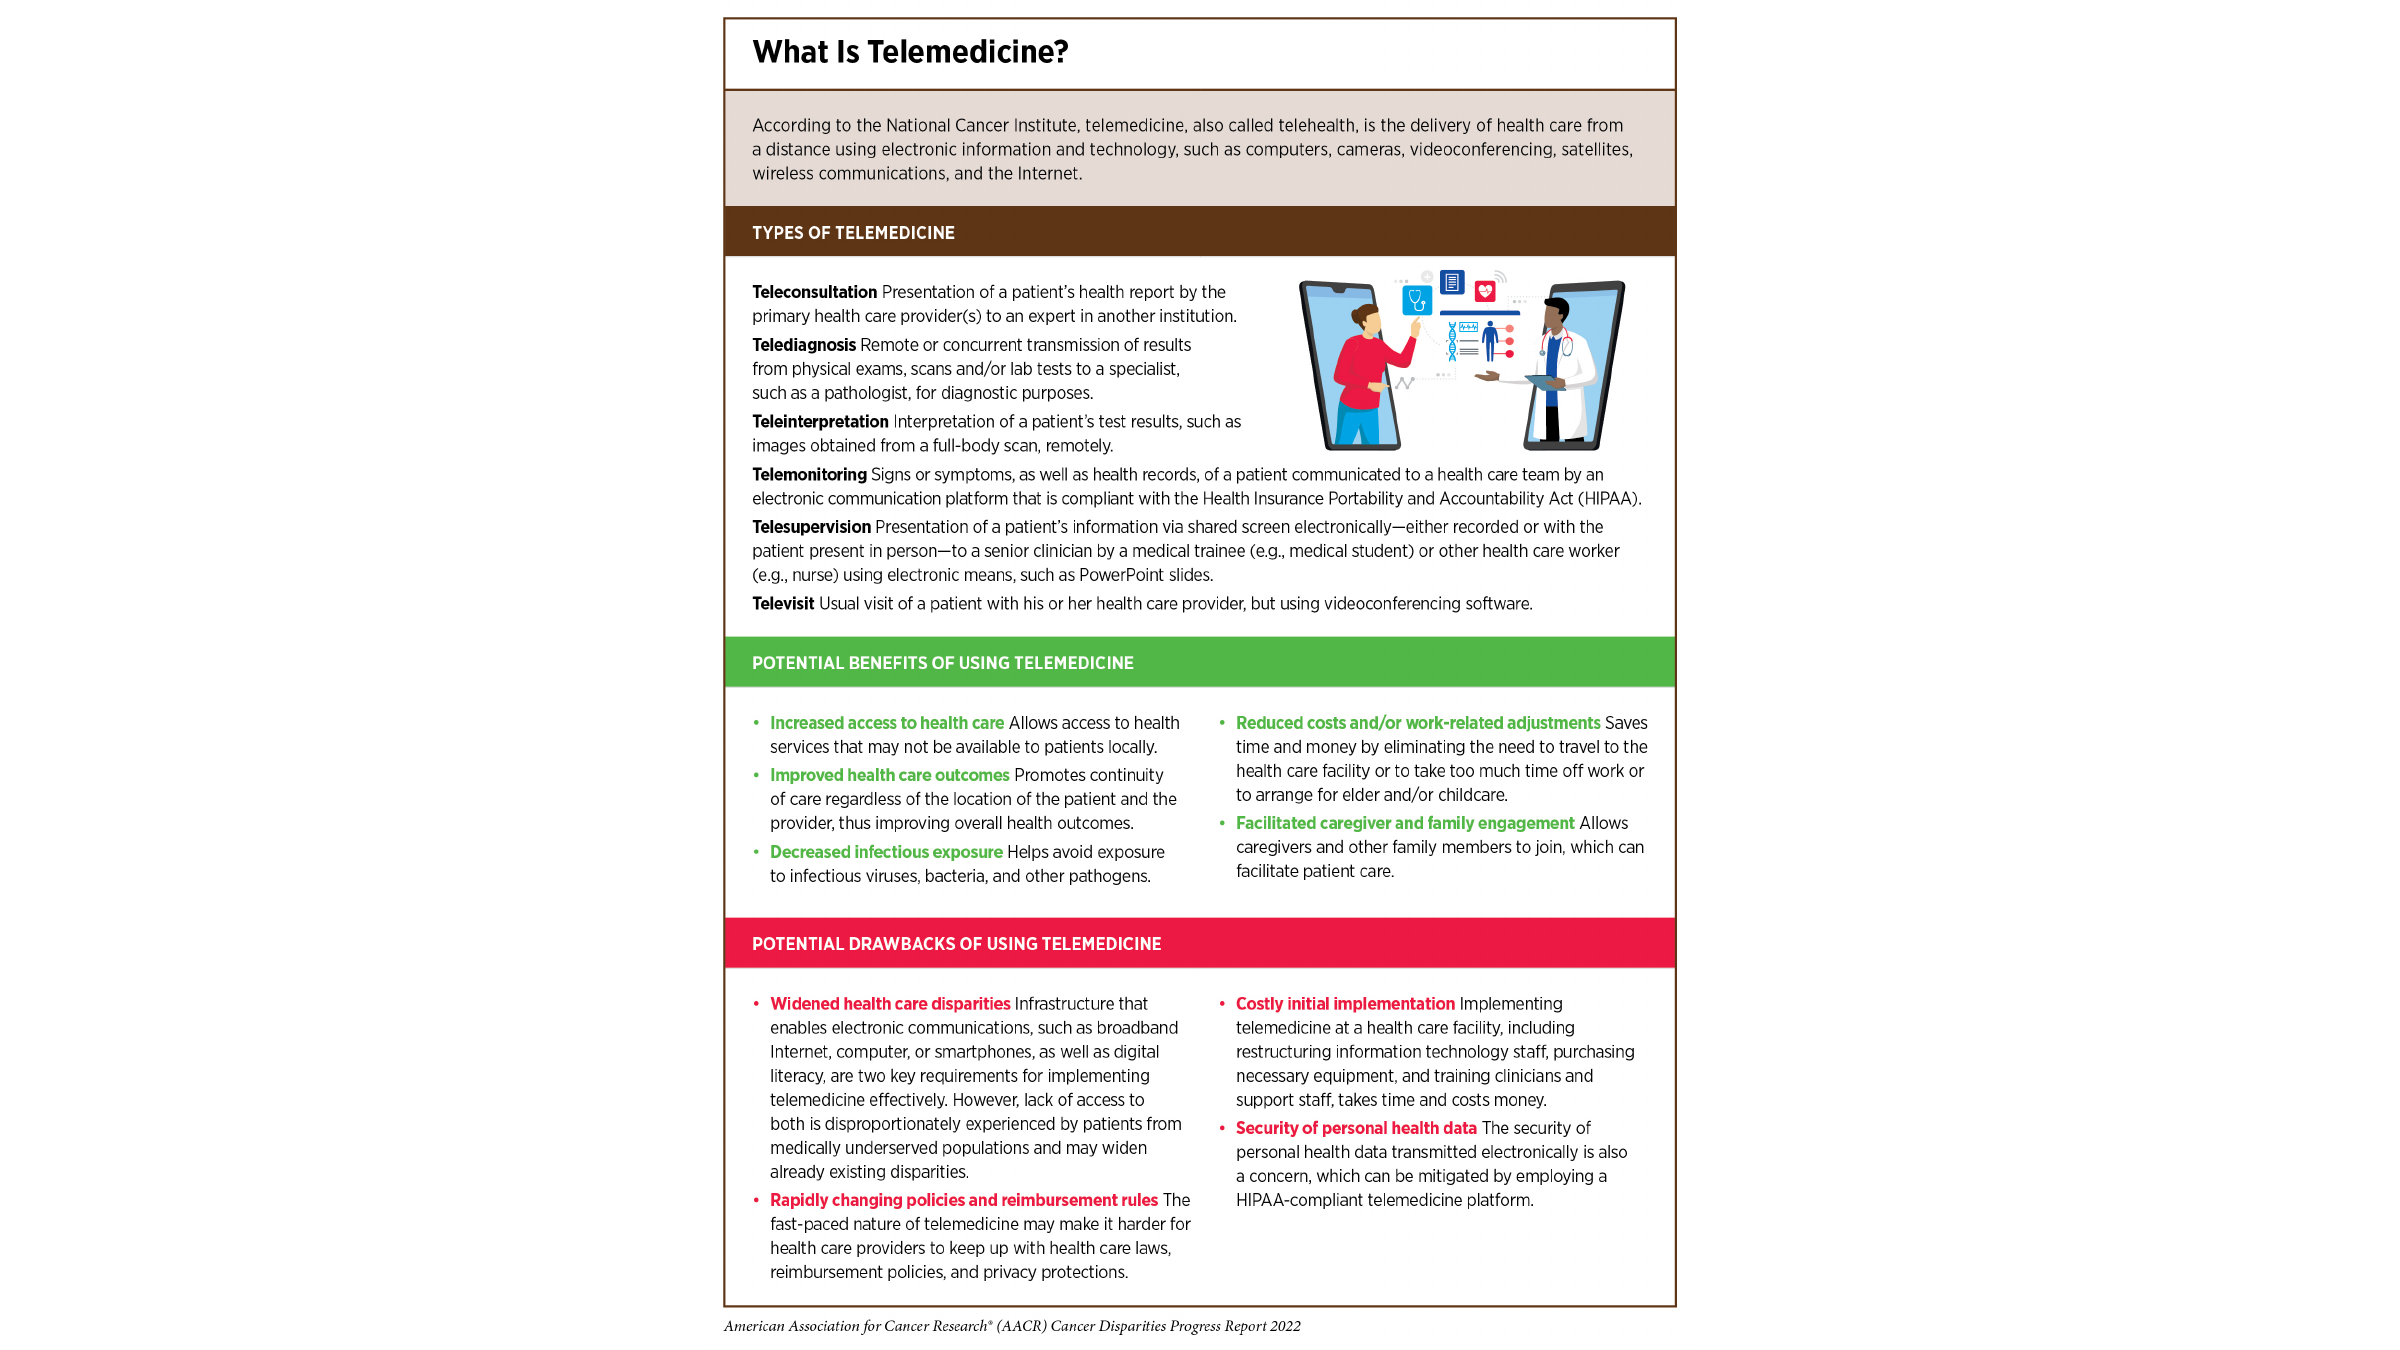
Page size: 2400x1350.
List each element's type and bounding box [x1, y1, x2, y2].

picture [704, 0, 1695, 1350]
